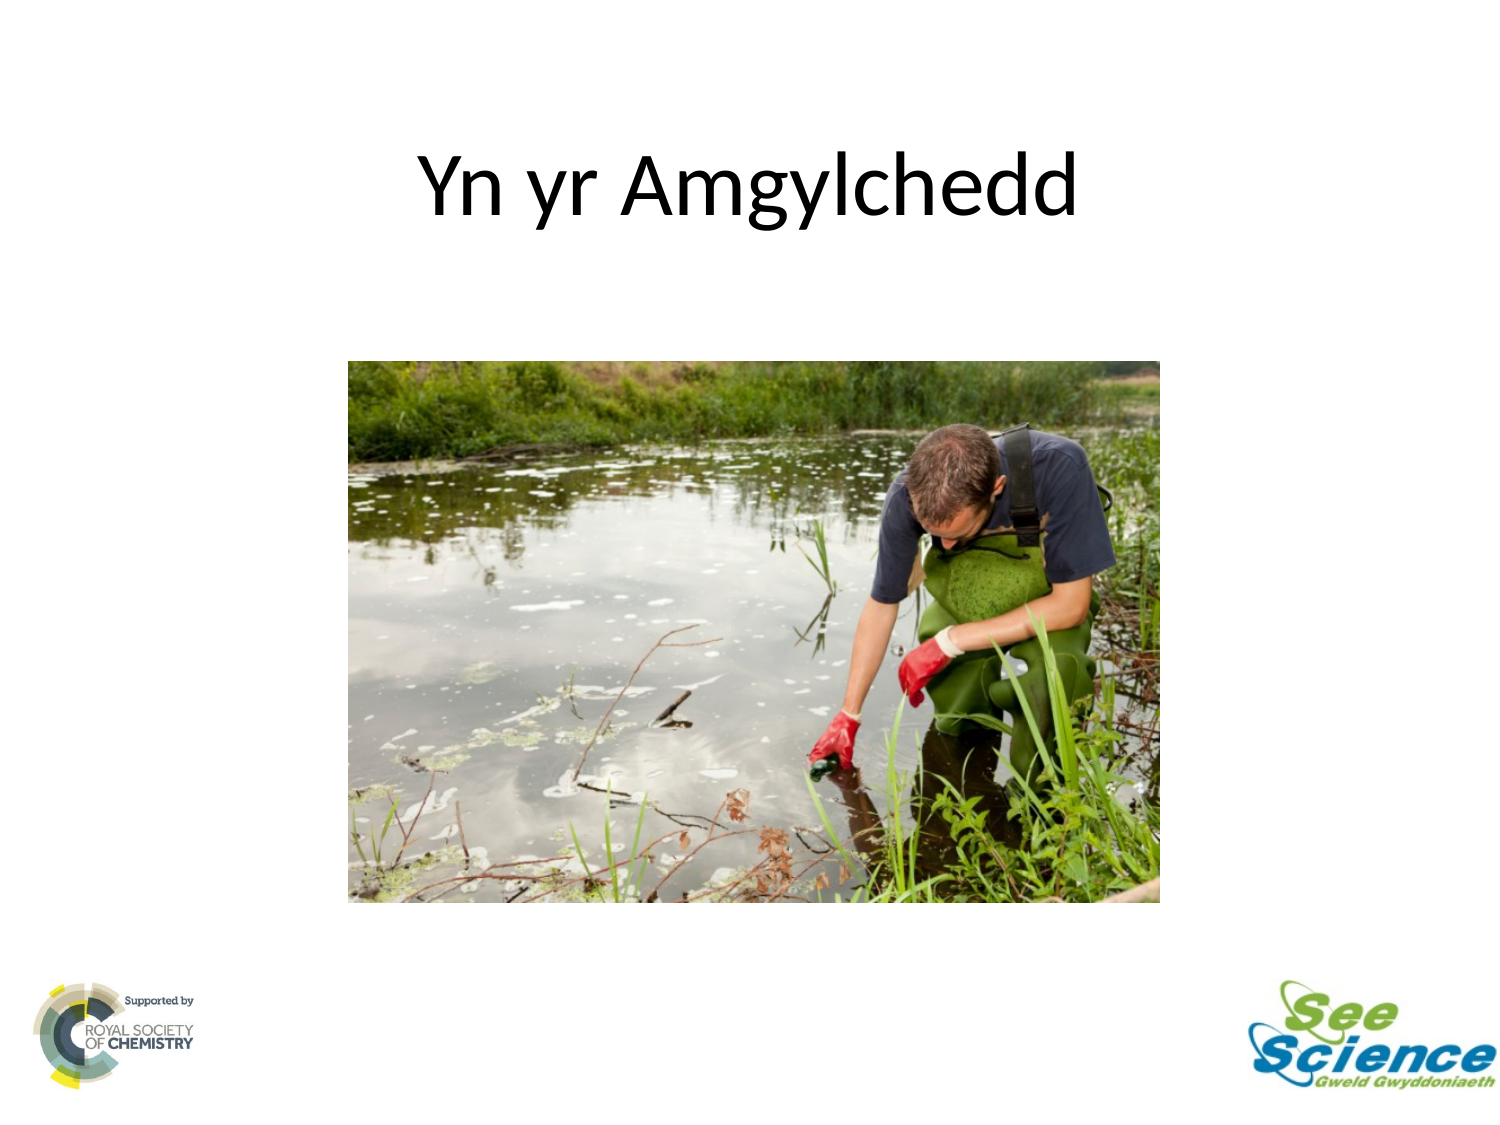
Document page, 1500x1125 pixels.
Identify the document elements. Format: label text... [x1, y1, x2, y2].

picture [1, 951, 224, 1119]
picture [348, 361, 1160, 903]
title Yn yr Amgylchedd [112, 54, 1388, 303]
picture [1247, 979, 1499, 1091]
